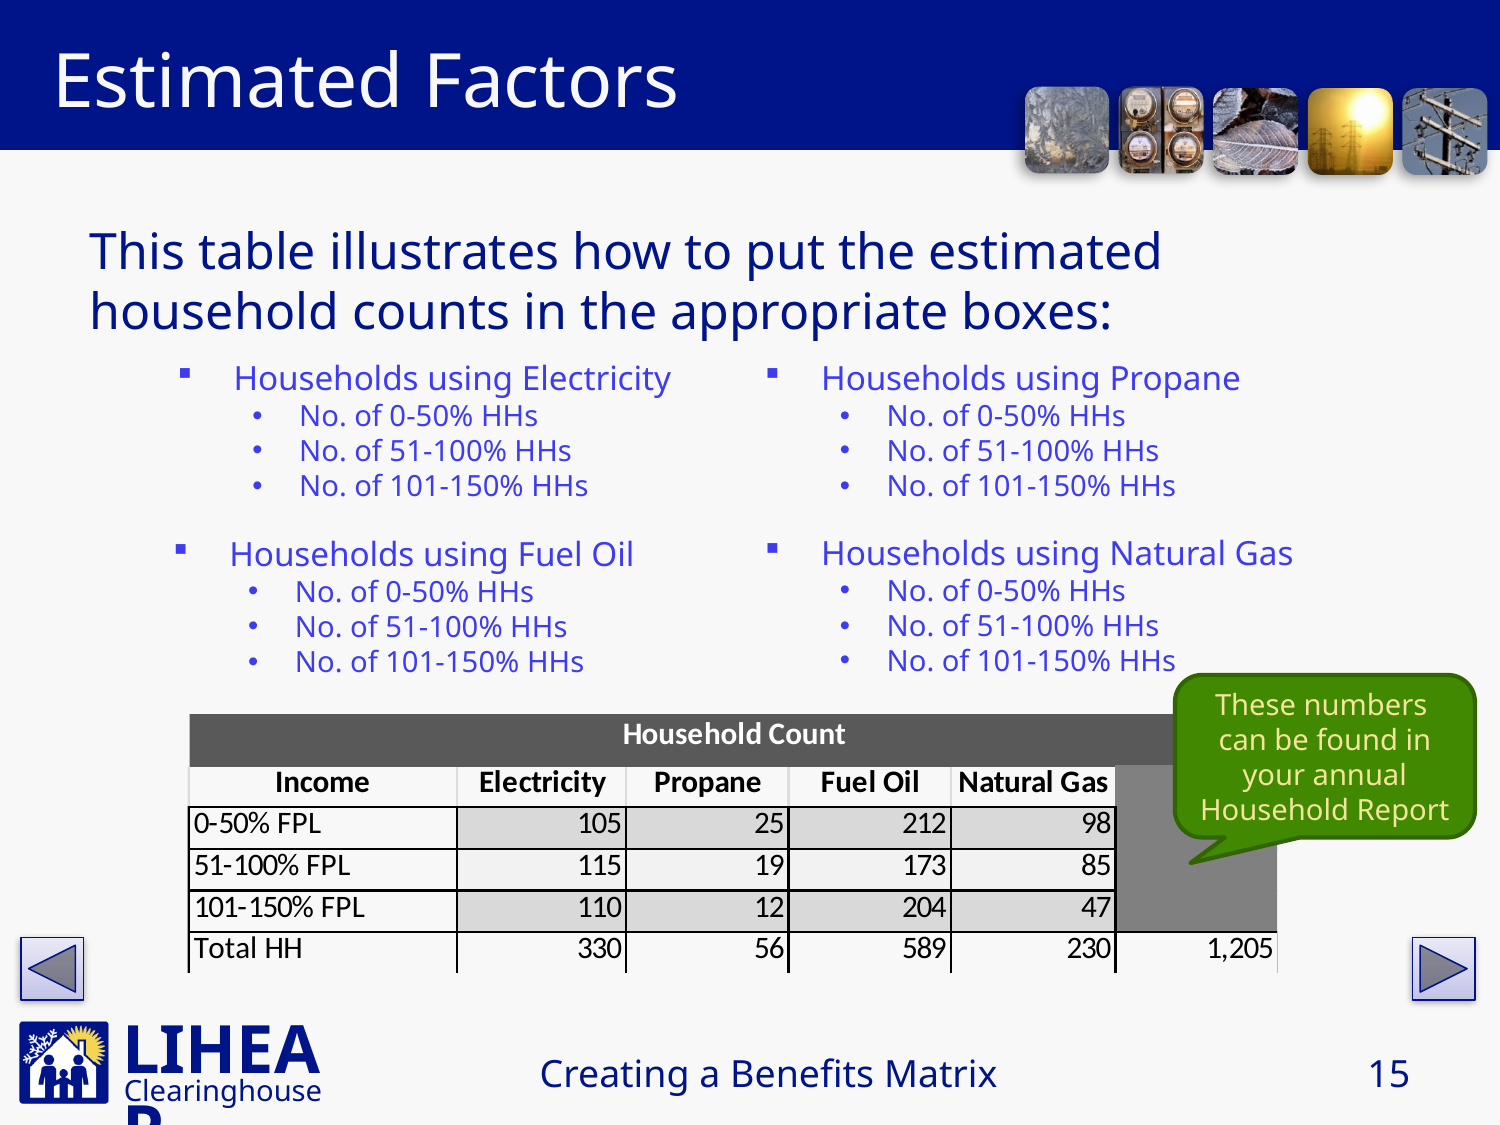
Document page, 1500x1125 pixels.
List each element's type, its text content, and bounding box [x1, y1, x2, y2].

picture [1402, 88, 1488, 175]
picture [1025, 150, 1110, 174]
text_box Households using Electricity No. of 0-50% HHs No. of 51-100% HHs No. of 101-150% HHs [87, 350, 674, 525]
text_box Households using Propane No. of 0-50% HHs No. of 51-100% HHs No. of 101-150% HHs [674, 350, 1338, 525]
title Estimated Factors [37, 24, 1388, 150]
list This table illustrates how to put the estimated household counts in the appropriate boxes: [75, 212, 1425, 300]
text_box [1412, 937, 1476, 1001]
slide_number 15 [1088, 1042, 1425, 1103]
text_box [187, 712, 1280, 976]
picture [1213, 150, 1299, 175]
text_box These numbers can be found in your annual Household Report [1172, 672, 1478, 844]
footer Creating a Benefits Matrix [450, 1042, 1088, 1103]
picture [12, 1017, 113, 1107]
picture [1118, 150, 1204, 174]
picture [1307, 91, 1393, 175]
text_box [20, 937, 84, 1001]
text_box Households using Natural Gas No. of 0-50% HHs No. of 51-100% HHs No. of 101-150% HHs [675, 524, 1388, 688]
text_box Households using Fuel Oil No. of 0-50% HHs No. of 51-100% HHs No. of 101-150% HHs [83, 525, 796, 689]
